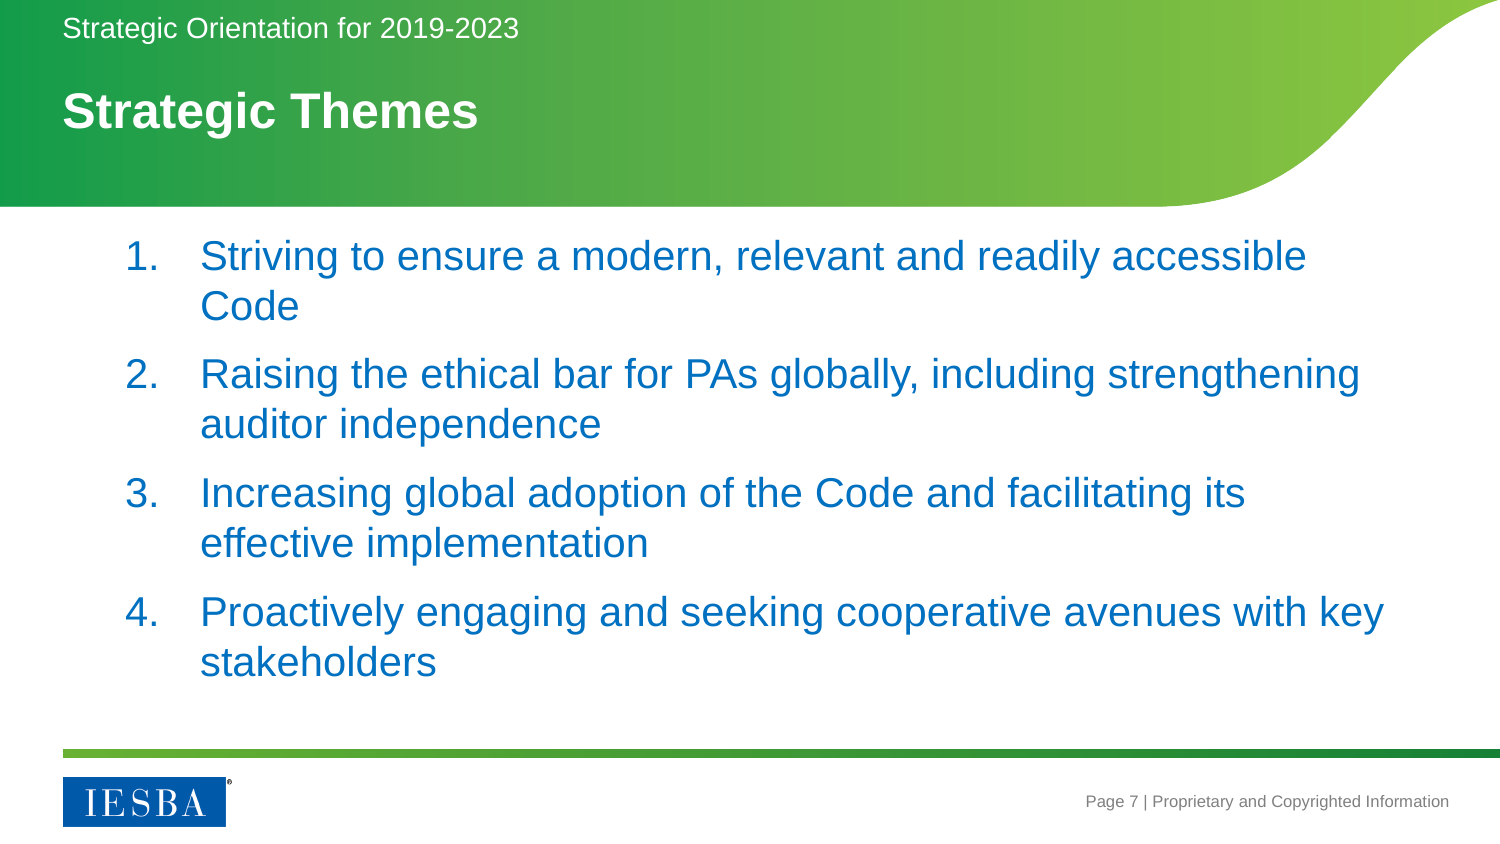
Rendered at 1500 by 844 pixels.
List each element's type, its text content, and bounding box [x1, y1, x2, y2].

subtitle Strategic Orientation for 2019-2023 [62, 9, 688, 47]
picture [63, 777, 232, 827]
picture [0, 0, 1500, 207]
title Strategic Themes [62, 75, 1300, 142]
list Striving to ensure a modern, relevant and readily accessible Code Raising the ethical bar for PAs globally, including strengthening auditor independence Increasing global adoption of the Code and facilitating its effective implementation Proactively engaging and seeking cooperative avenues with key stakeholders [62, 220, 1413, 747]
